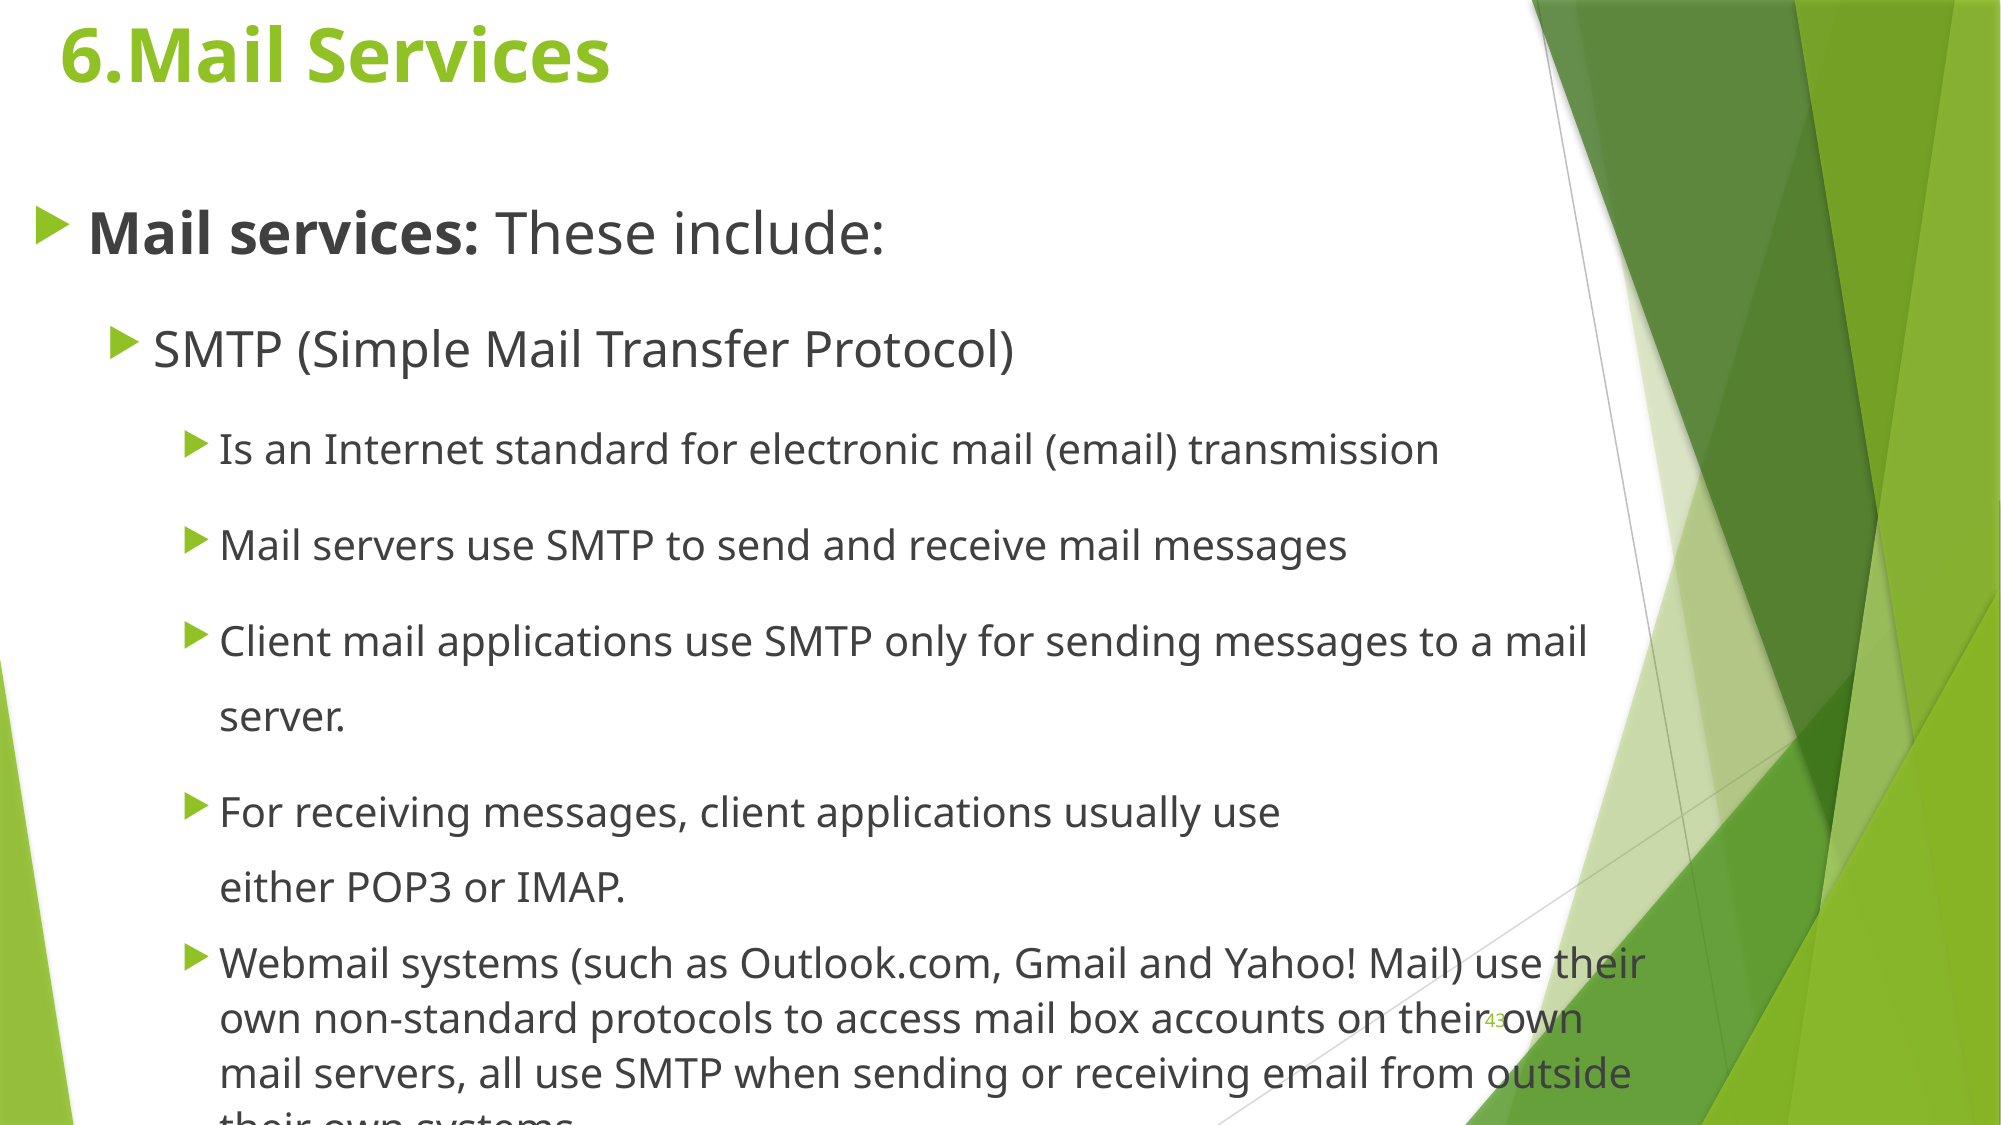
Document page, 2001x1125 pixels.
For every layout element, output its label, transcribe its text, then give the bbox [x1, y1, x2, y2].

slide_number 43 [1409, 991, 1522, 1051]
list Mail services: These include: SMTP (Simple Mail Transfer Protocol) Is an Internet standard for electronic mail (email) transmission Mail servers use SMTP to send and receive mail messages Client mail applications use SMTP only for sending messages to a mail server. For receiving messages, client applications usually use either POP3 or IMAP. Webmail systems (such as Outlook.com, Gmail and Yahoo! Mail) use their own non-standard protocols to access mail box accounts on their own mail servers, all use SMTP when sending or receiving email from outside their own systems. [16, 154, 1694, 1055]
title 6.Mail Services [45, 0, 1771, 218]
